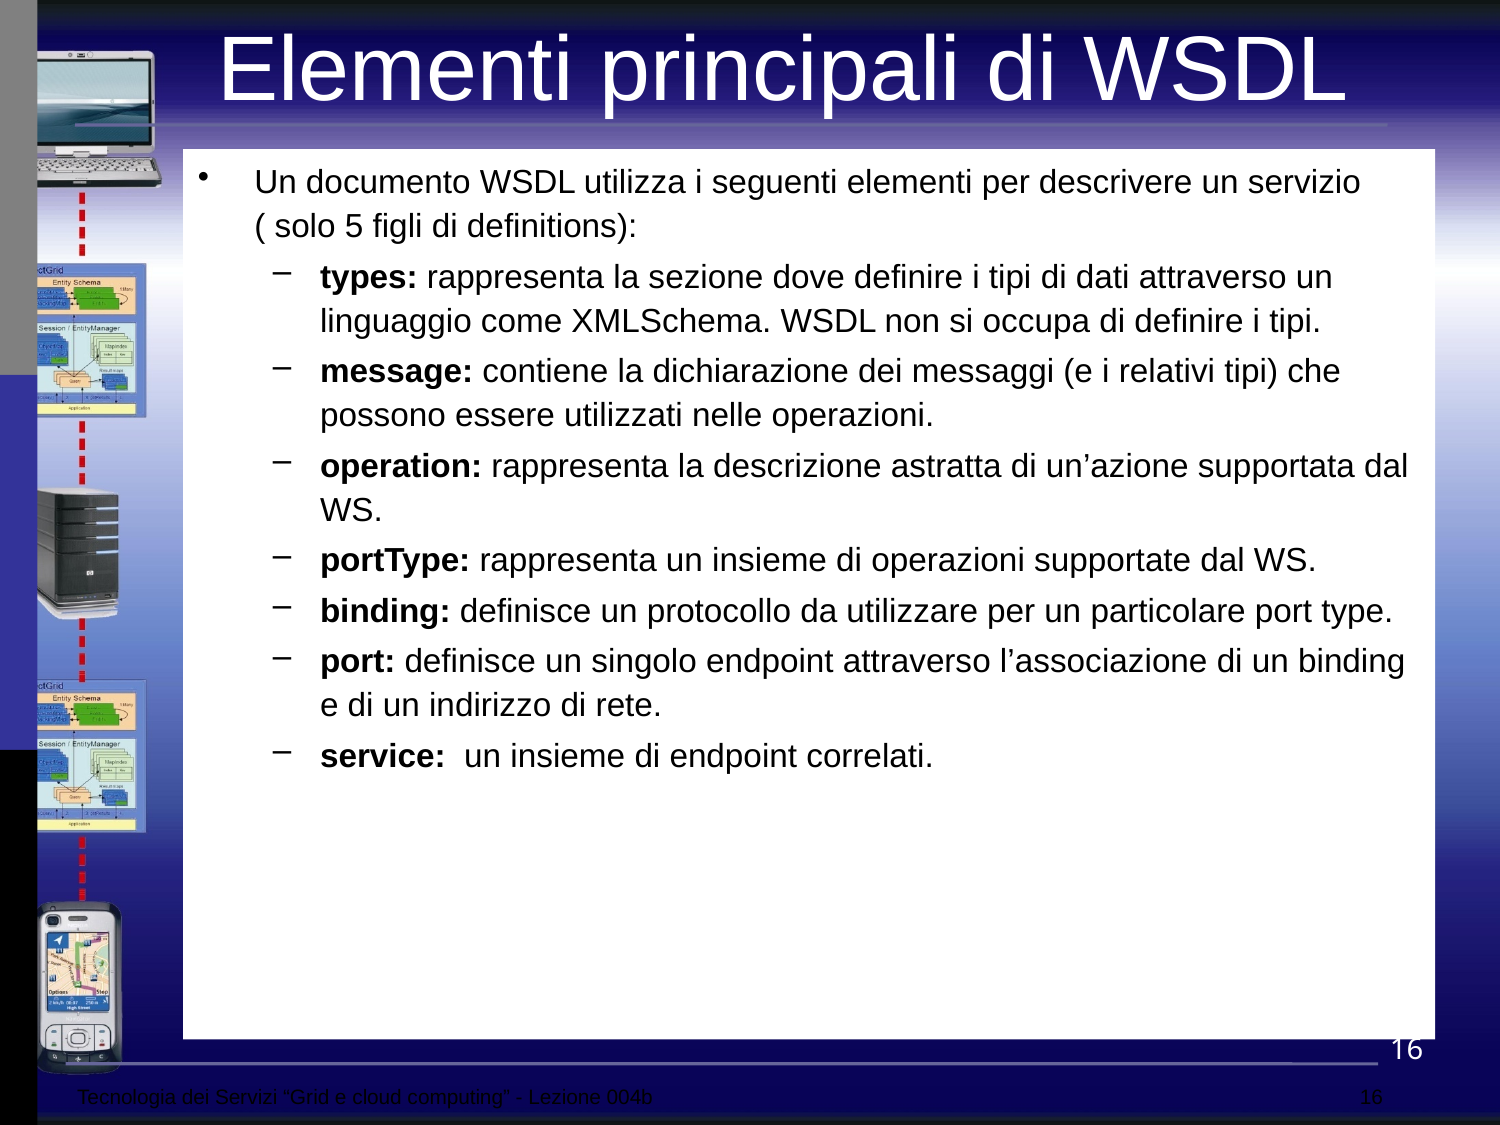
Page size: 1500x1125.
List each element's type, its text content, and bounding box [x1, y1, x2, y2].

title Elementi principali di WSDL [108, 23, 1459, 106]
picture [38, 0, 1500, 1125]
list Un documento WSDL utilizza i seguenti elementi per descrivere un servizio ( solo 5 figli di definitions): types: rappresenta la sezione dove definire i tipi di dati attraverso un linguaggio come XMLSchema. WSDL non si occupa di definire i tipi. message: contiene la dichiarazione dei messaggi (e i relativi tipi) che possono essere utilizzati nelle operazioni. operation: rappresenta la descrizione astratta di un’azione supportata dal WS. portType: rappresenta un insieme di operazioni supportate dal WS. binding: definisce un protocollo da utilizzare per un particolare port type. port: definisce un singolo endpoint attraverso l’associazione di un binding e di un indirizzo di rete. service: un insieme di endpoint correlati. [182, 148, 1436, 1040]
